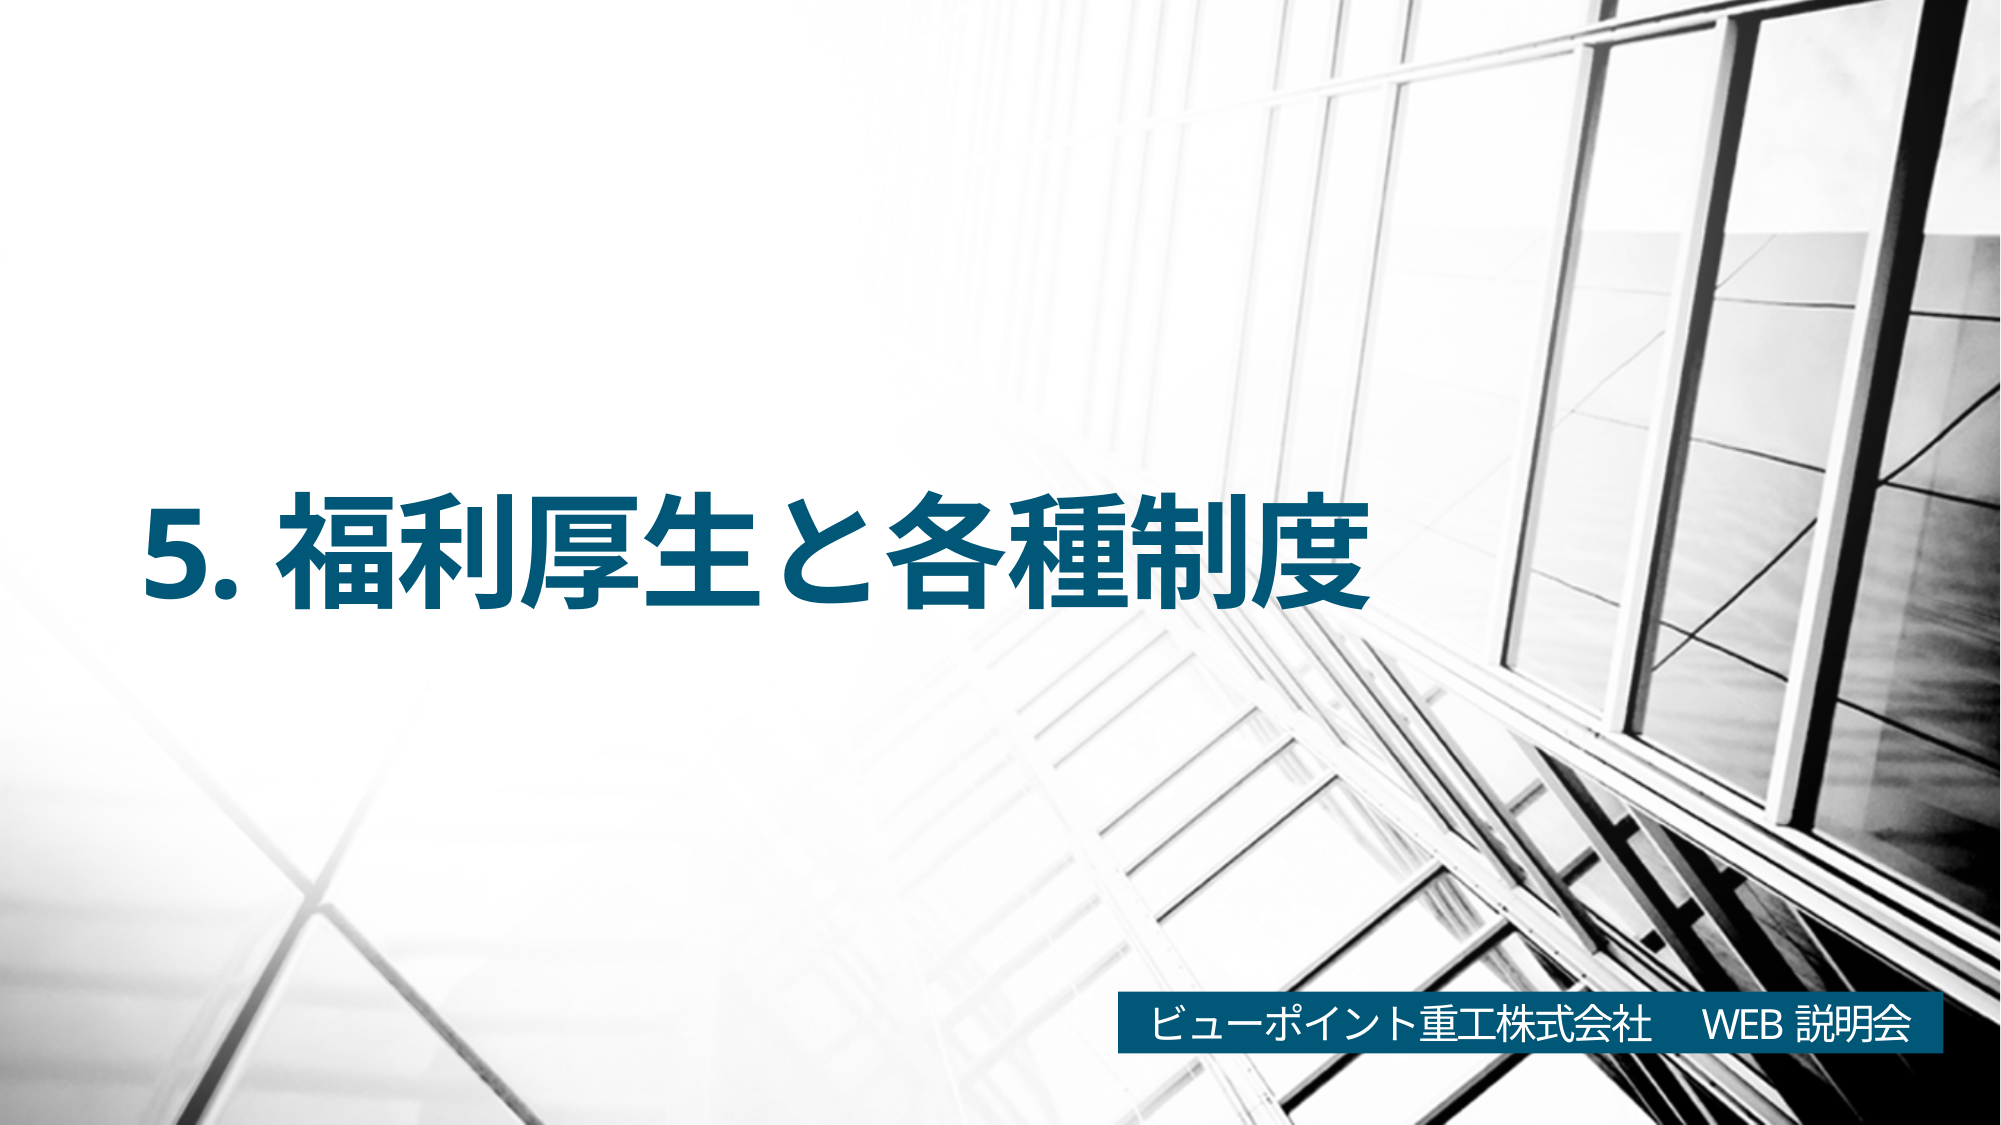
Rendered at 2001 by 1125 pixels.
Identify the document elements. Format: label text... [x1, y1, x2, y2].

subtitle ビューポイント重工株式会社 WEB説明会 [1118, 991, 1944, 1054]
title 5.福利厚生と各種制度 [125, 354, 1916, 770]
picture [0, 0, 2001, 1125]
